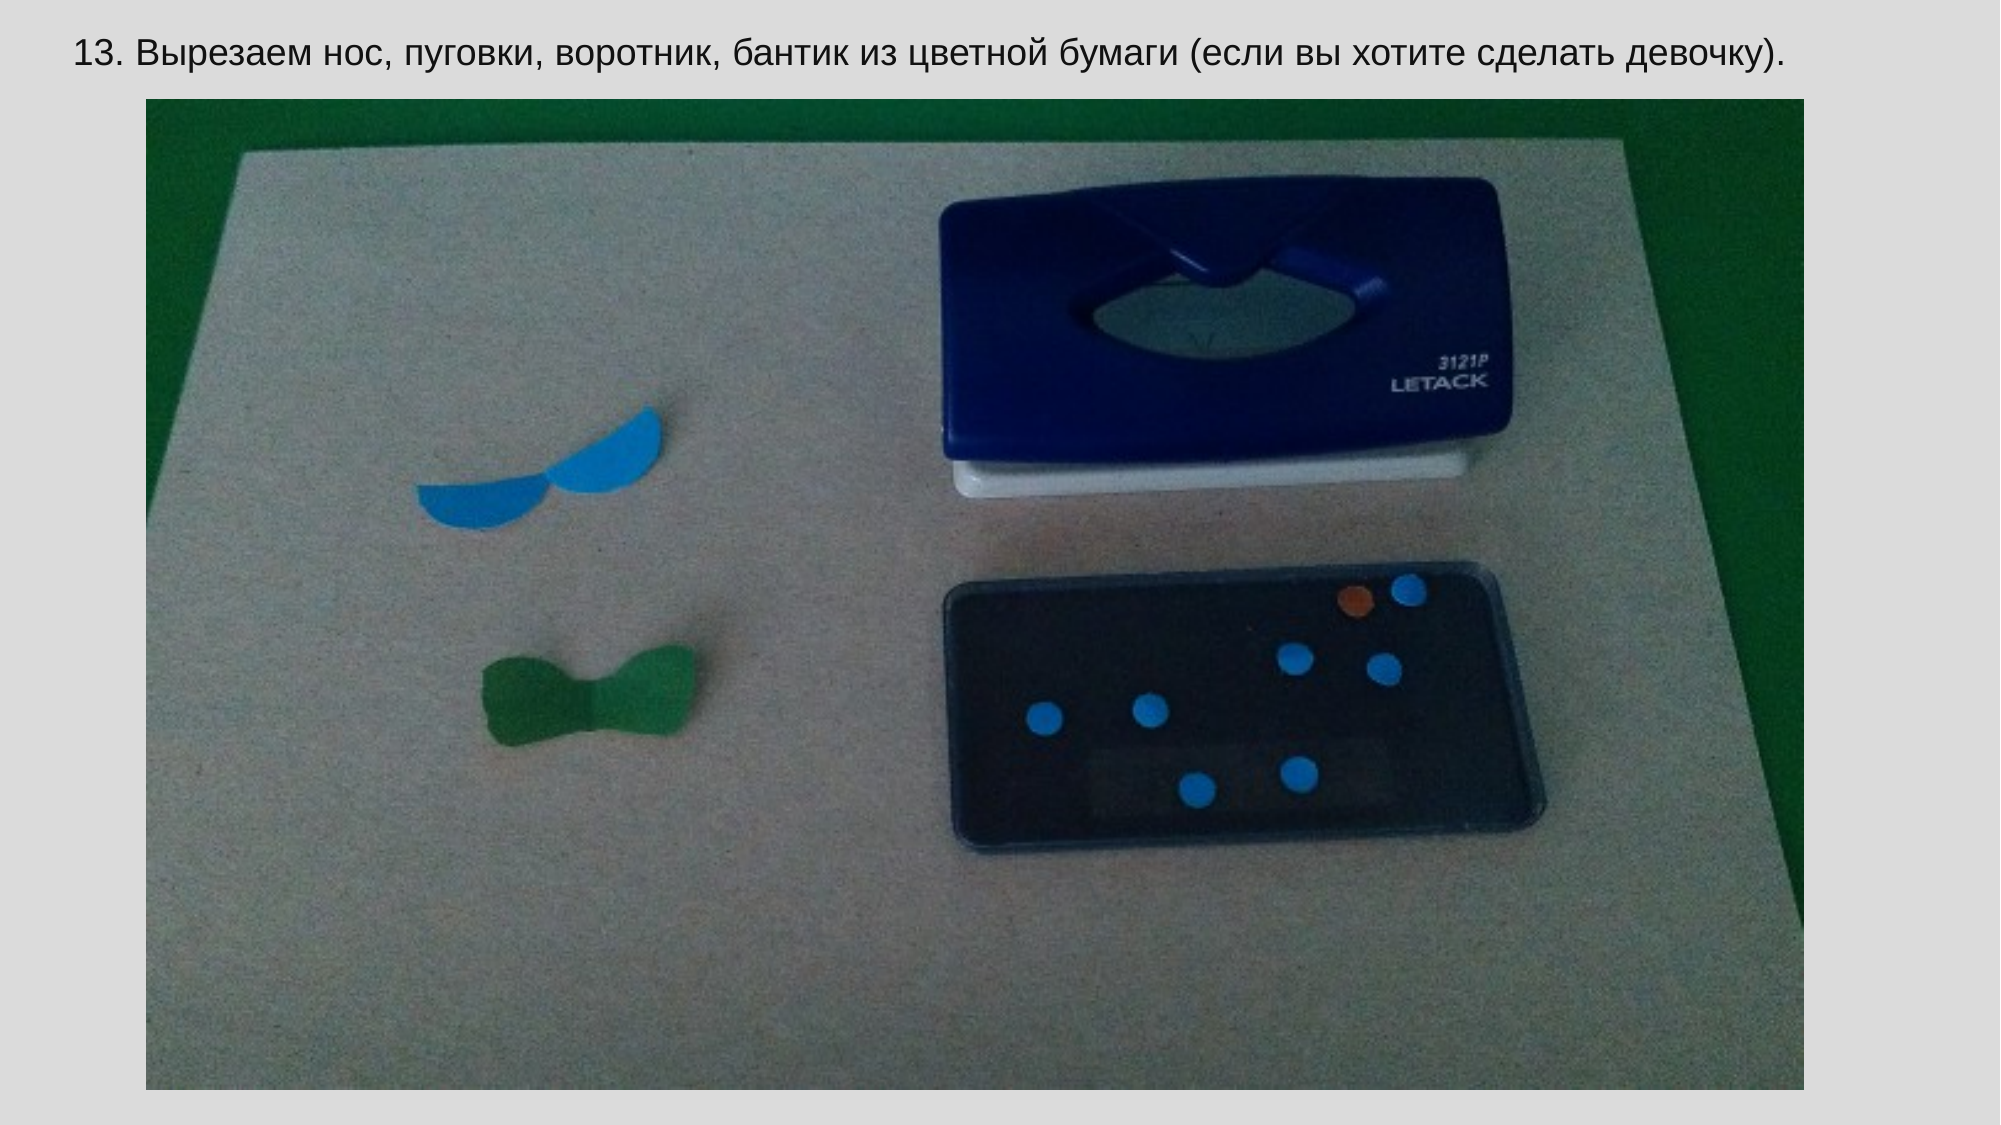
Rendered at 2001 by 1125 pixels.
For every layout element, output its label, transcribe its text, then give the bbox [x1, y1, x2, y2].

picture [146, 99, 1804, 1090]
text_box 13. Вырезаем нос, пуговки, воротник, бантик из цветной бумаги (если вы хотите сделать девочку). [19, 20, 1946, 81]
